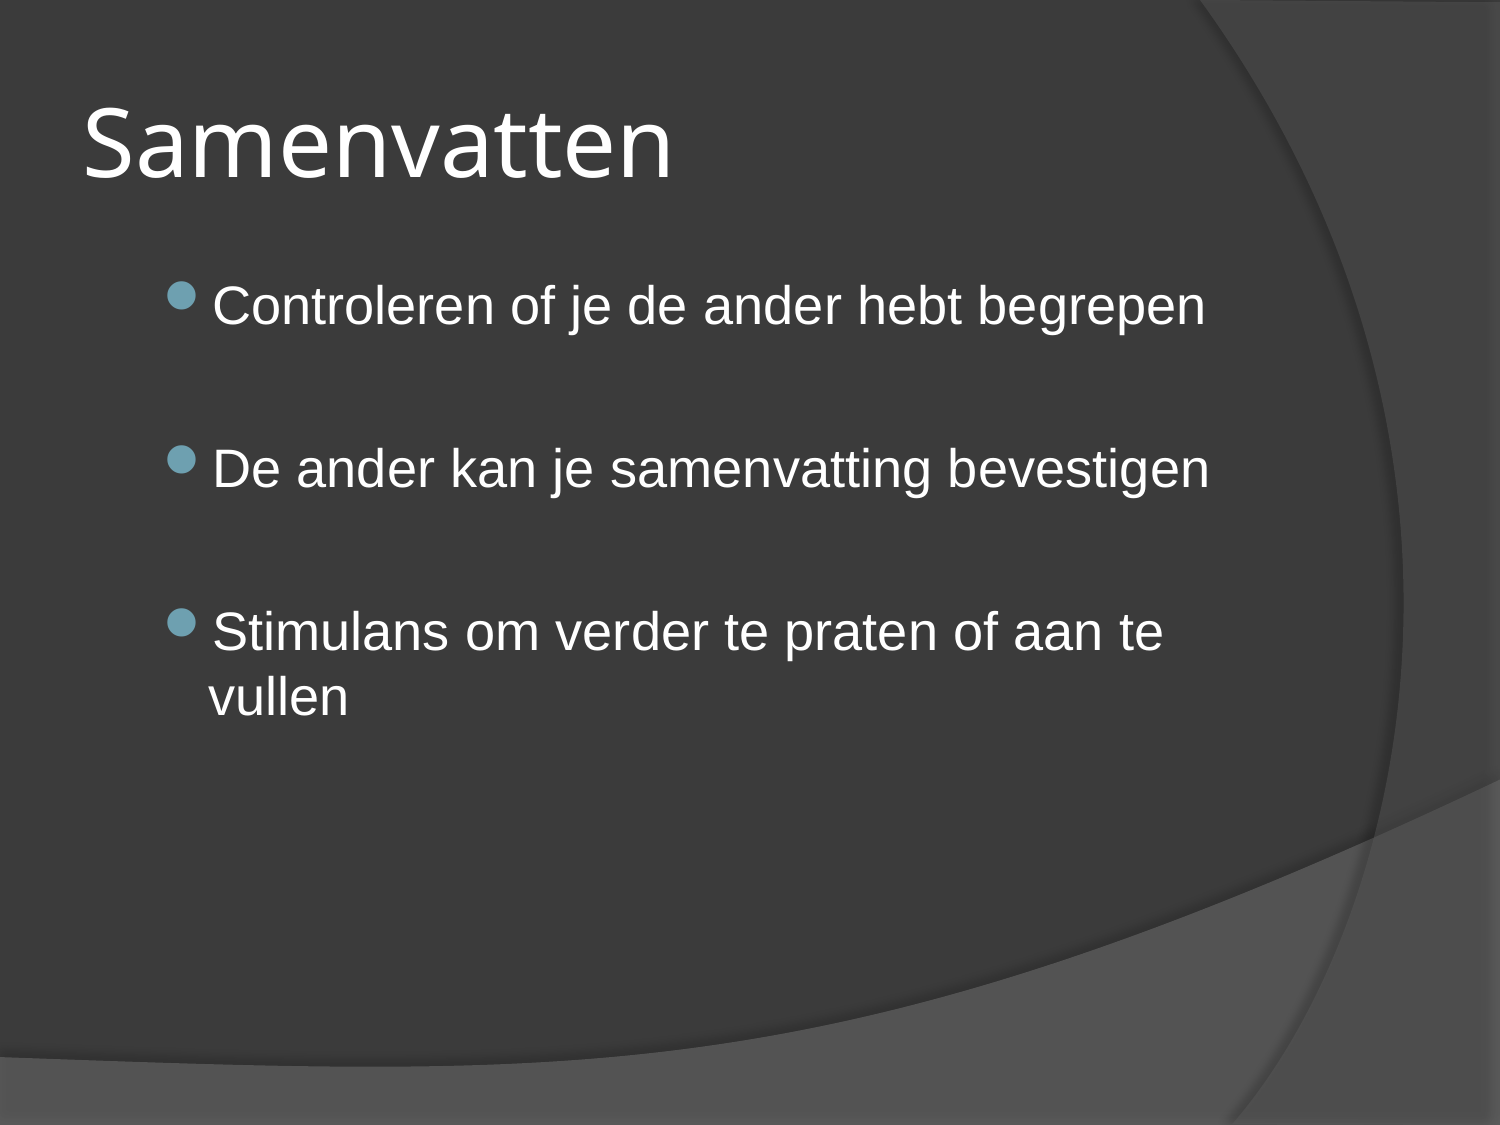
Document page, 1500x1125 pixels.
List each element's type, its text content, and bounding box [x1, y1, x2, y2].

list Controleren of je de ander hebt begrepen De ander kan je samenvatting bevestigen Stimulans om verder te praten of aan te vullen [75, 262, 1300, 1005]
title Samenvatten [75, 45, 1300, 233]
